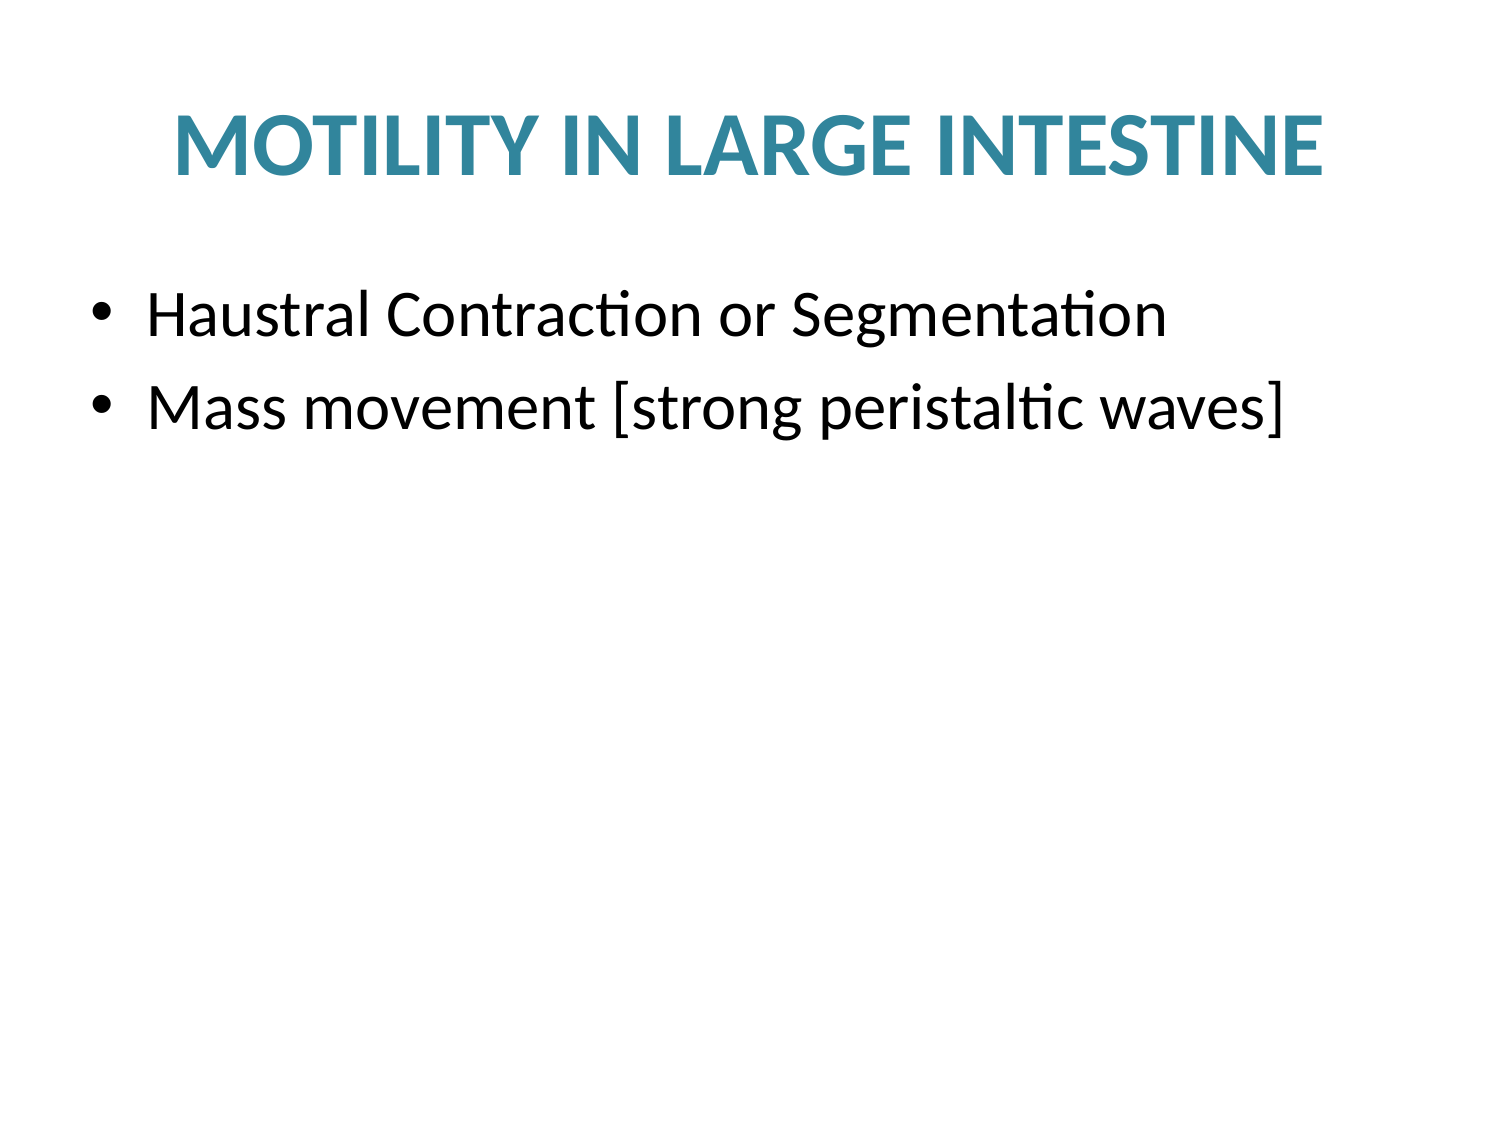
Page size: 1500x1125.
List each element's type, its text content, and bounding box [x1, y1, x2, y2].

list Haustral Contraction or Segmentation Mass movement [strong peristaltic waves] [75, 262, 1425, 1005]
title MOTILITY IN LARGE INTESTINE [75, 45, 1425, 233]
